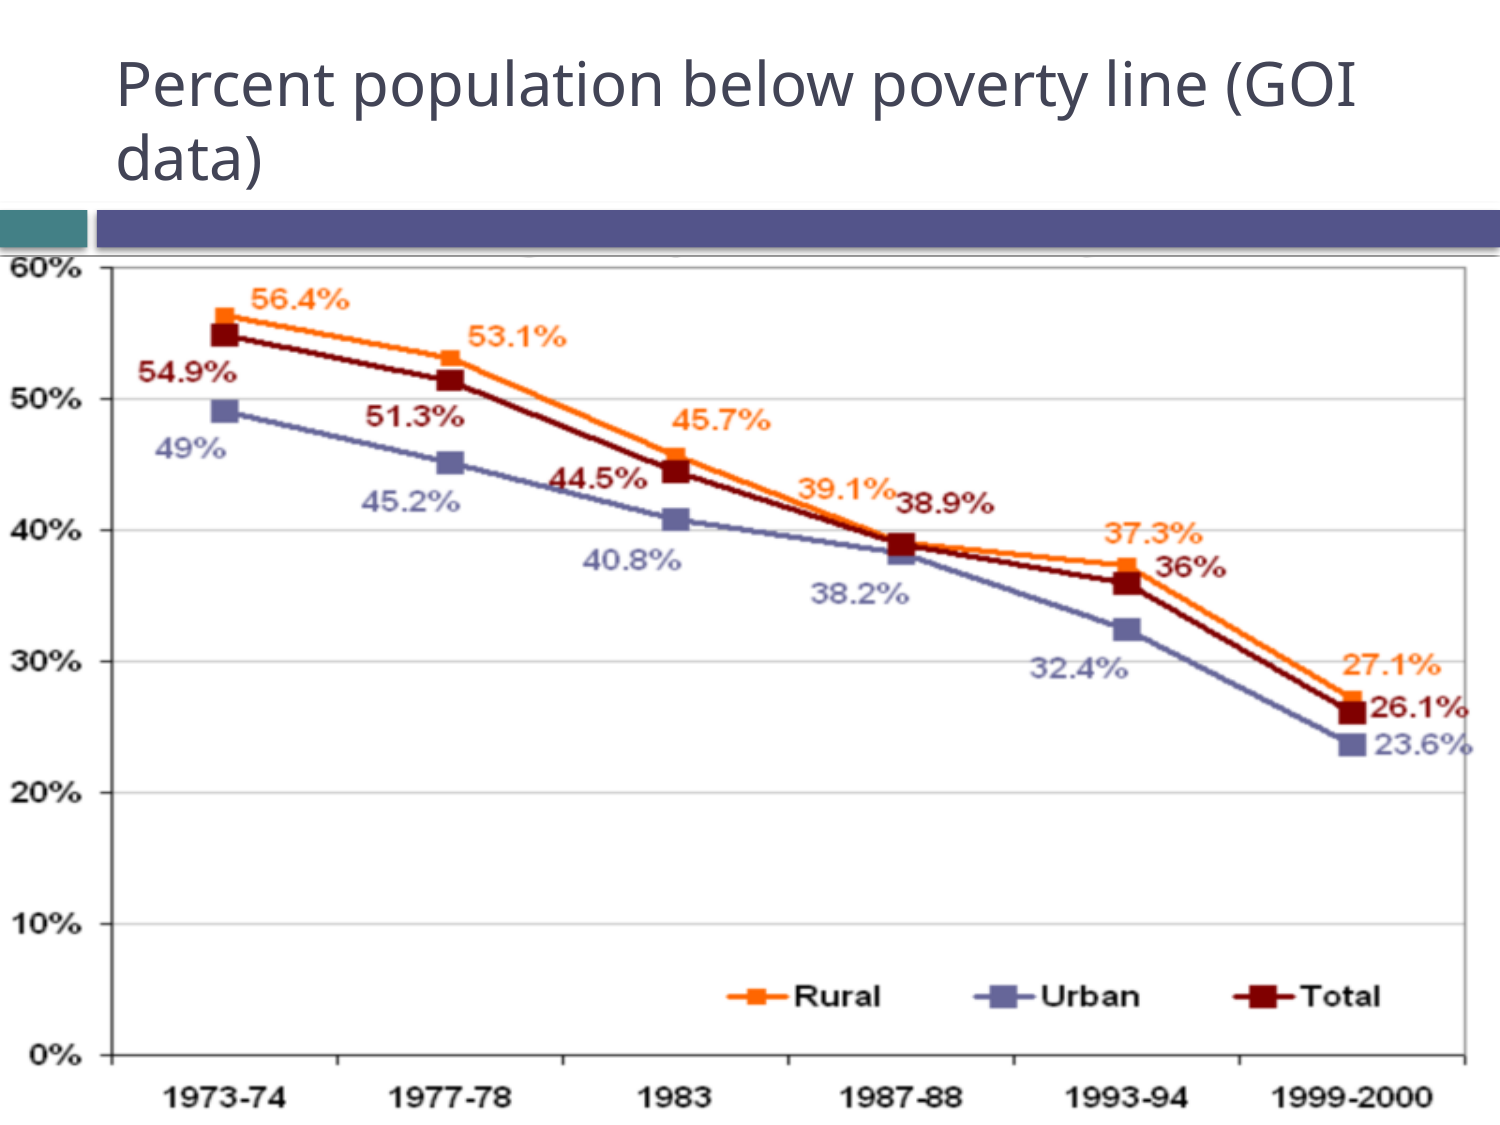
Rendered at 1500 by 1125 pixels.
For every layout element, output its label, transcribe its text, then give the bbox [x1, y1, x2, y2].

picture [0, 257, 1500, 1125]
title Percent population below poverty line (GOI data) [100, 37, 1438, 200]
